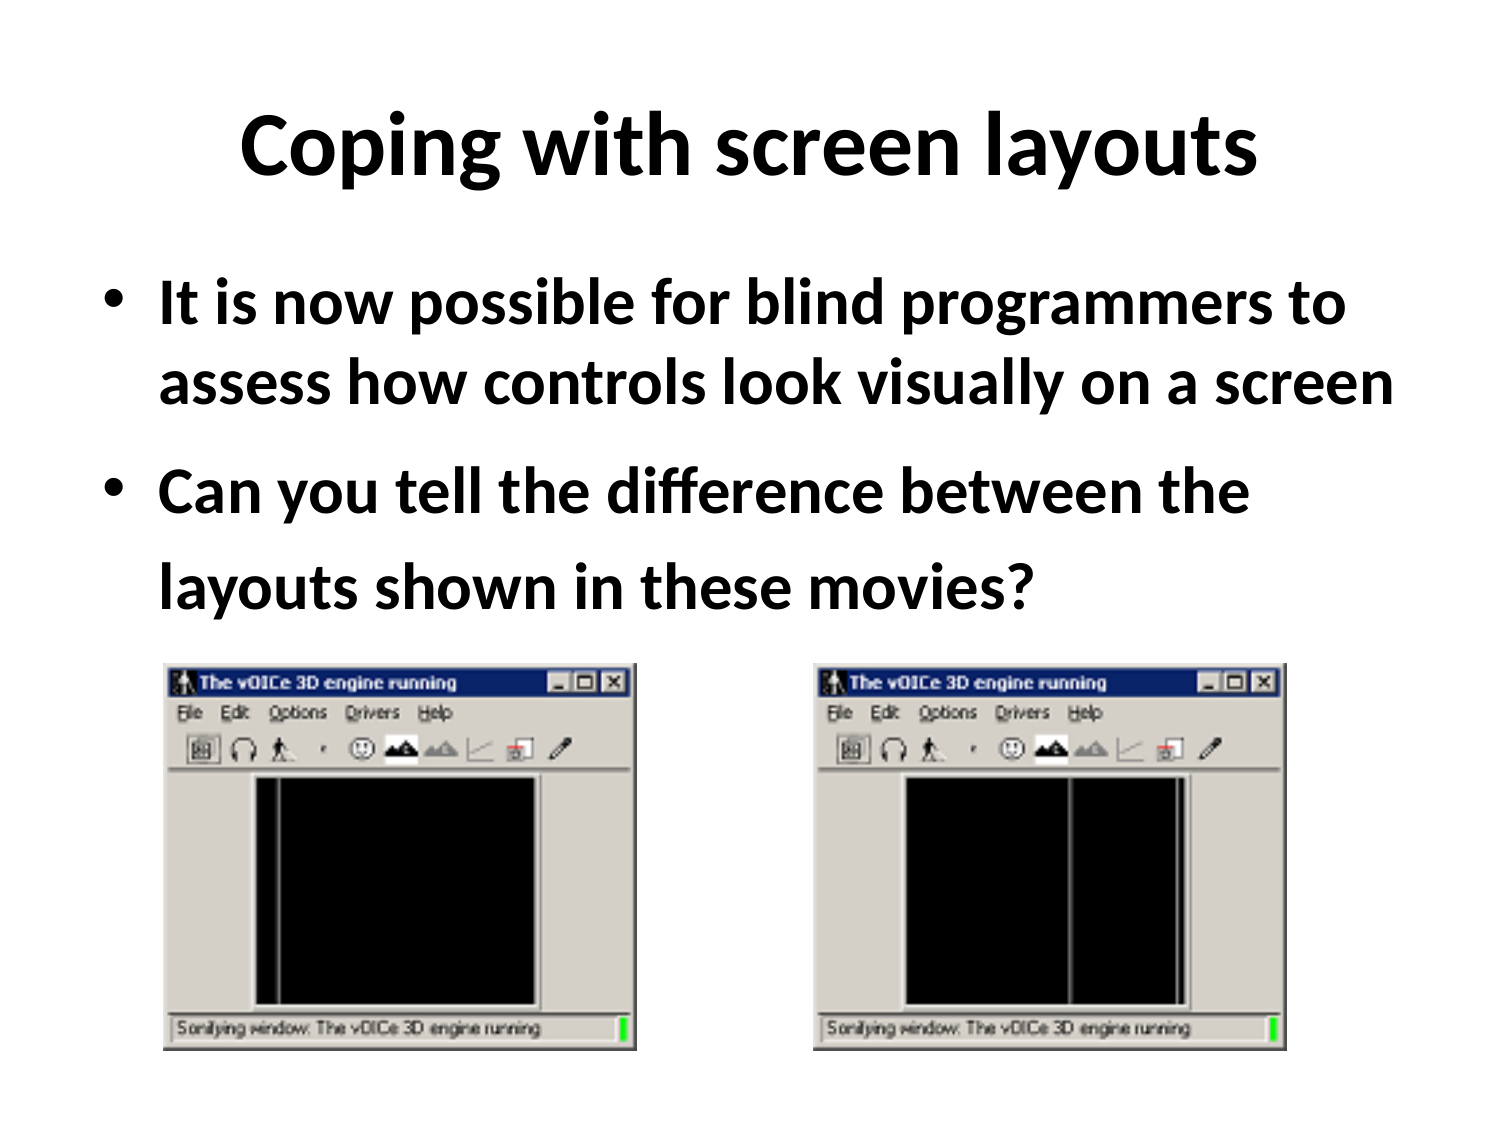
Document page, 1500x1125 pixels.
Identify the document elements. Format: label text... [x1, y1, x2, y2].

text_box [162, 662, 638, 1052]
list It is now possible for blind programmers to assess how controls look visually on a screen Can you tell the difference between the layouts shown in these movies? [87, 249, 1438, 663]
title Coping with screen layouts [74, 44, 1426, 233]
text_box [812, 662, 1288, 1052]
